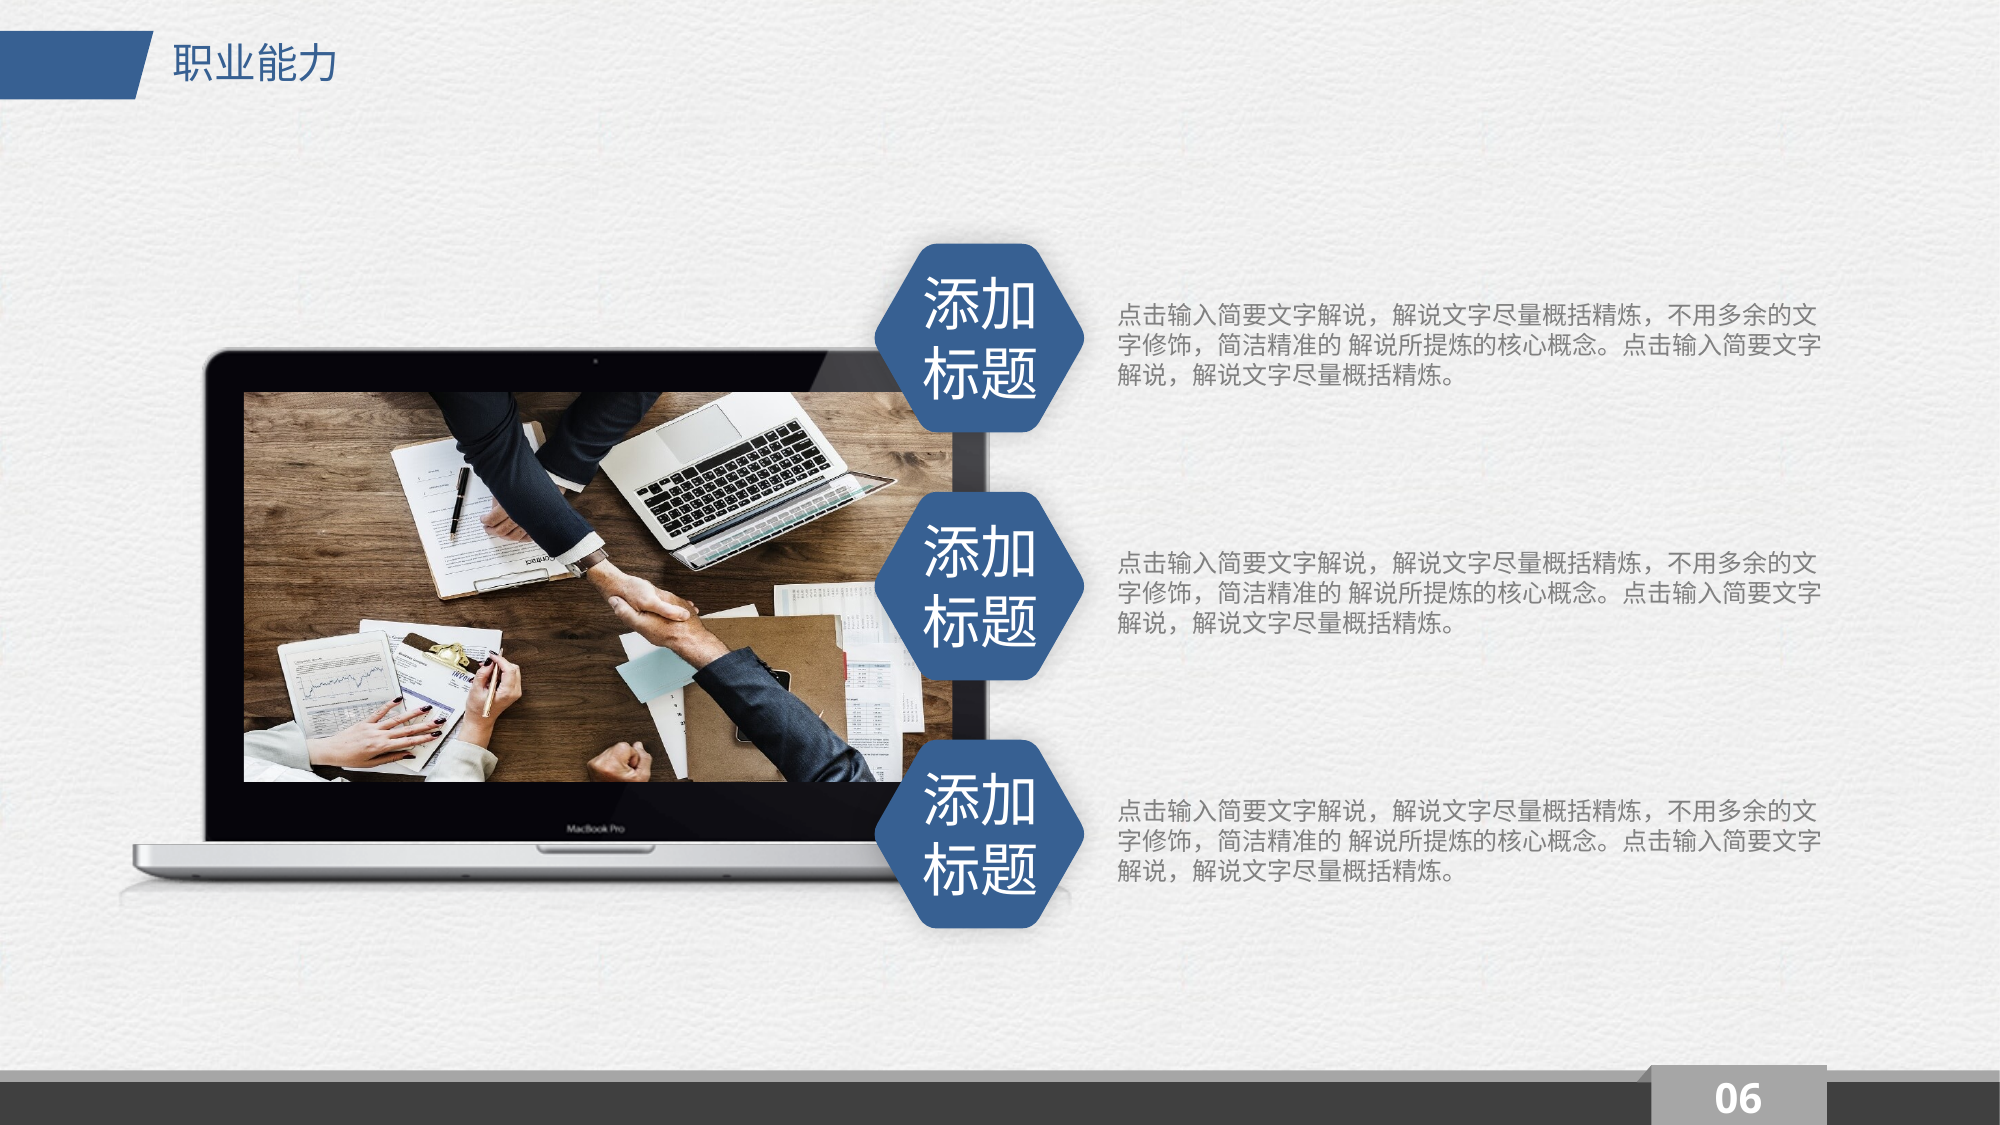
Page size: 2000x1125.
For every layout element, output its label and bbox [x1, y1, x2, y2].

picture [0, 0, 2000, 1125]
text_box [93, 314, 1098, 919]
